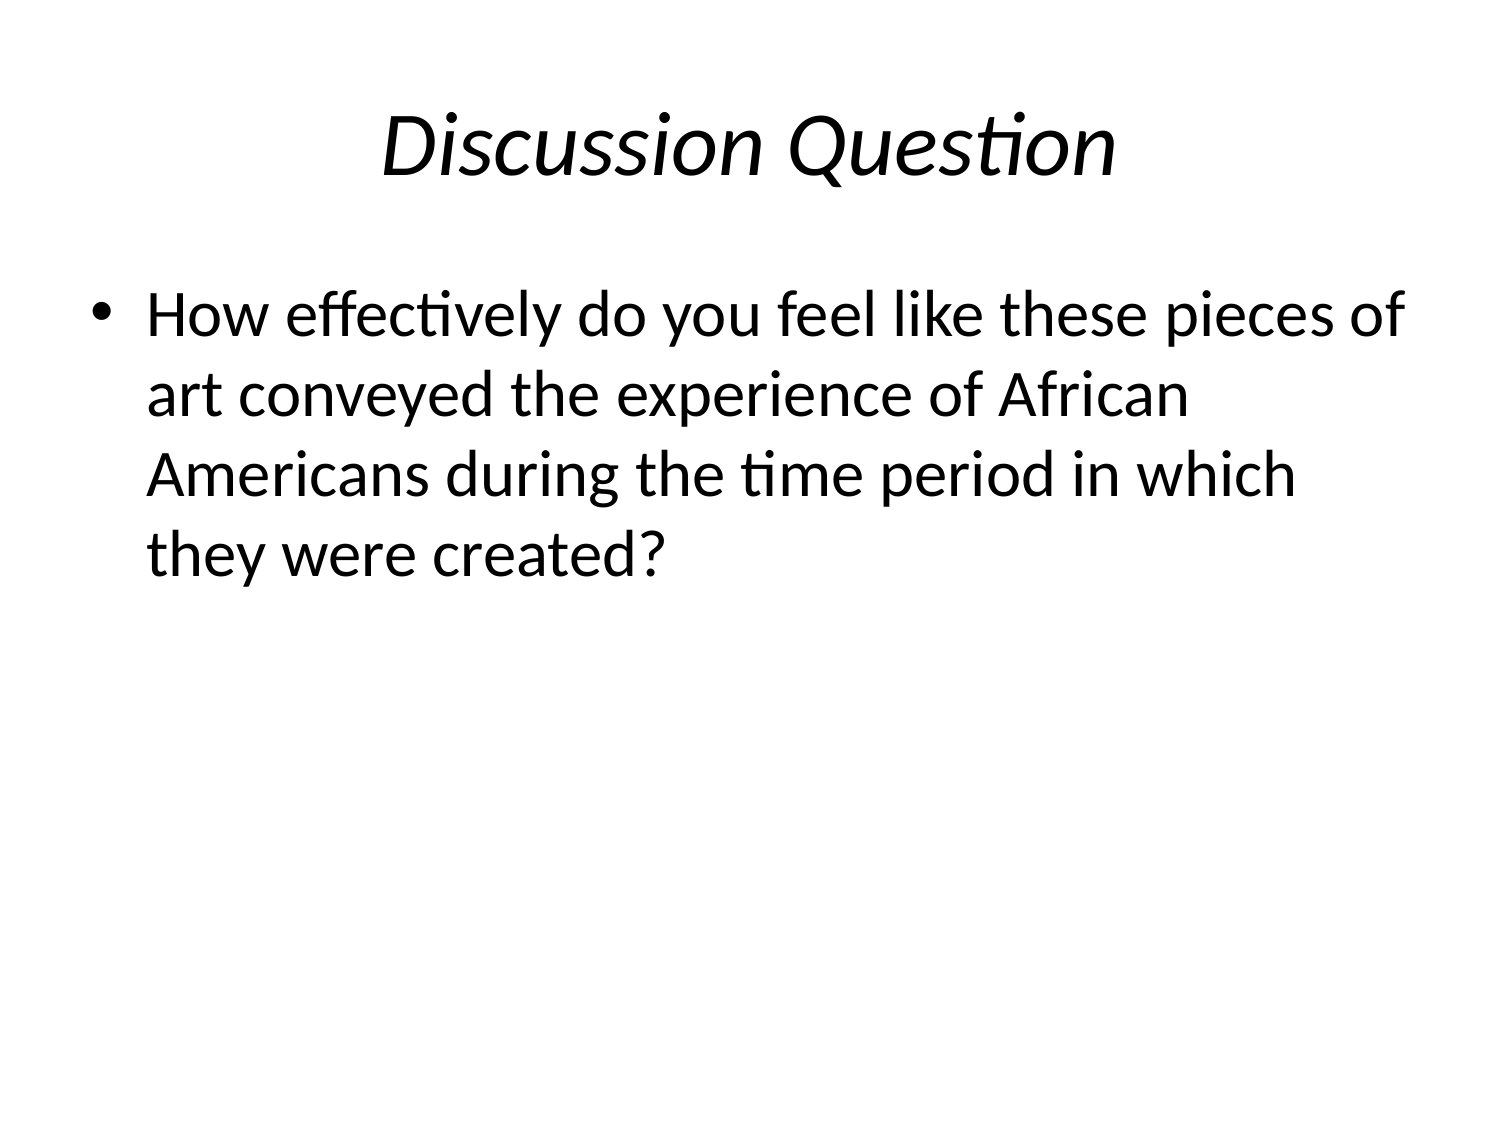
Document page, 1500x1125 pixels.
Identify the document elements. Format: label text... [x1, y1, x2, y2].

title Discussion Question [75, 45, 1425, 233]
list How effectively do you feel like these pieces of art conveyed the experience of African Americans during the time period in which they were created? [75, 262, 1425, 1005]
